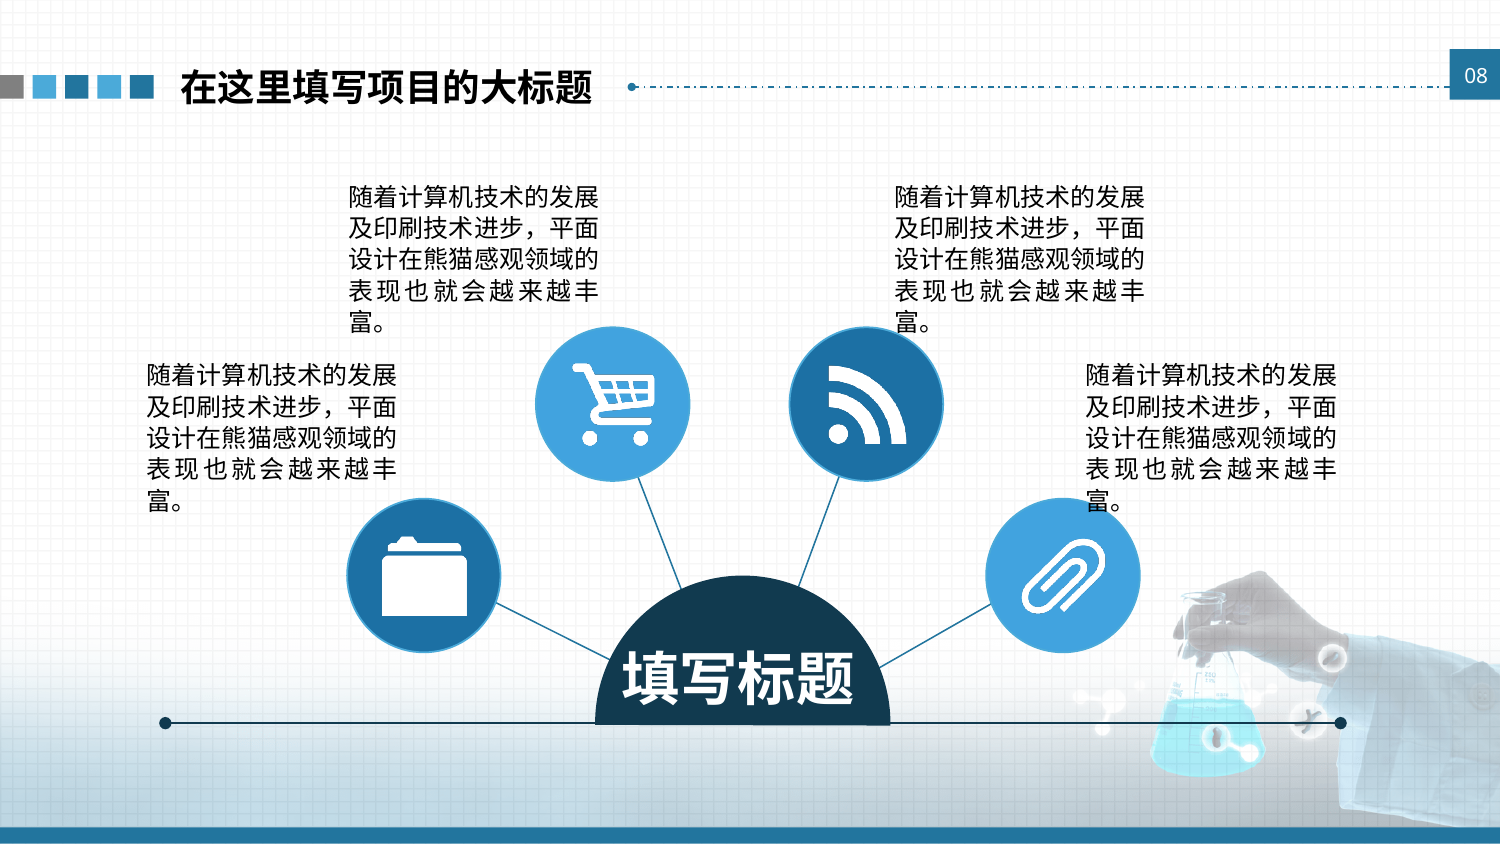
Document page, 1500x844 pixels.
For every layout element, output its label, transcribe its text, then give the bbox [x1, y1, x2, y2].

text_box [854, 498, 1140, 682]
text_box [789, 327, 944, 575]
text_box [32, 74, 57, 100]
text_box 随着计算机技术的发展及印刷技术进步，平面设计在熊猫感观领域的表现也就会越来越丰富。 [333, 172, 615, 344]
text_box [96, 74, 122, 100]
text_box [535, 327, 690, 575]
text_box [1449, 95, 1500, 101]
text_box 08 [1449, 54, 1500, 95]
text_box [0, 74, 25, 100]
text_box [64, 74, 89, 100]
text_box [129, 74, 154, 100]
text_box 随着计算机技术的发展及印刷技术进步，平面设计在熊猫感观领域的表现也就会越来越丰富。 [1071, 351, 1353, 523]
text_box 随着计算机技术的发展及印刷技术进步，平面设计在熊猫感观领域的表现也就会越来越丰富。 [131, 351, 414, 523]
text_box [346, 498, 631, 671]
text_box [594, 575, 915, 844]
picture [0, 0, 1500, 827]
text_box [1449, 48, 1500, 54]
text_box 随着计算机技术的发展及印刷技术进步，平面设计在熊猫感观领域的表现也就会越来越丰富。 [879, 172, 1161, 344]
text_box 在这里填写项目的大标题 [165, 56, 615, 117]
